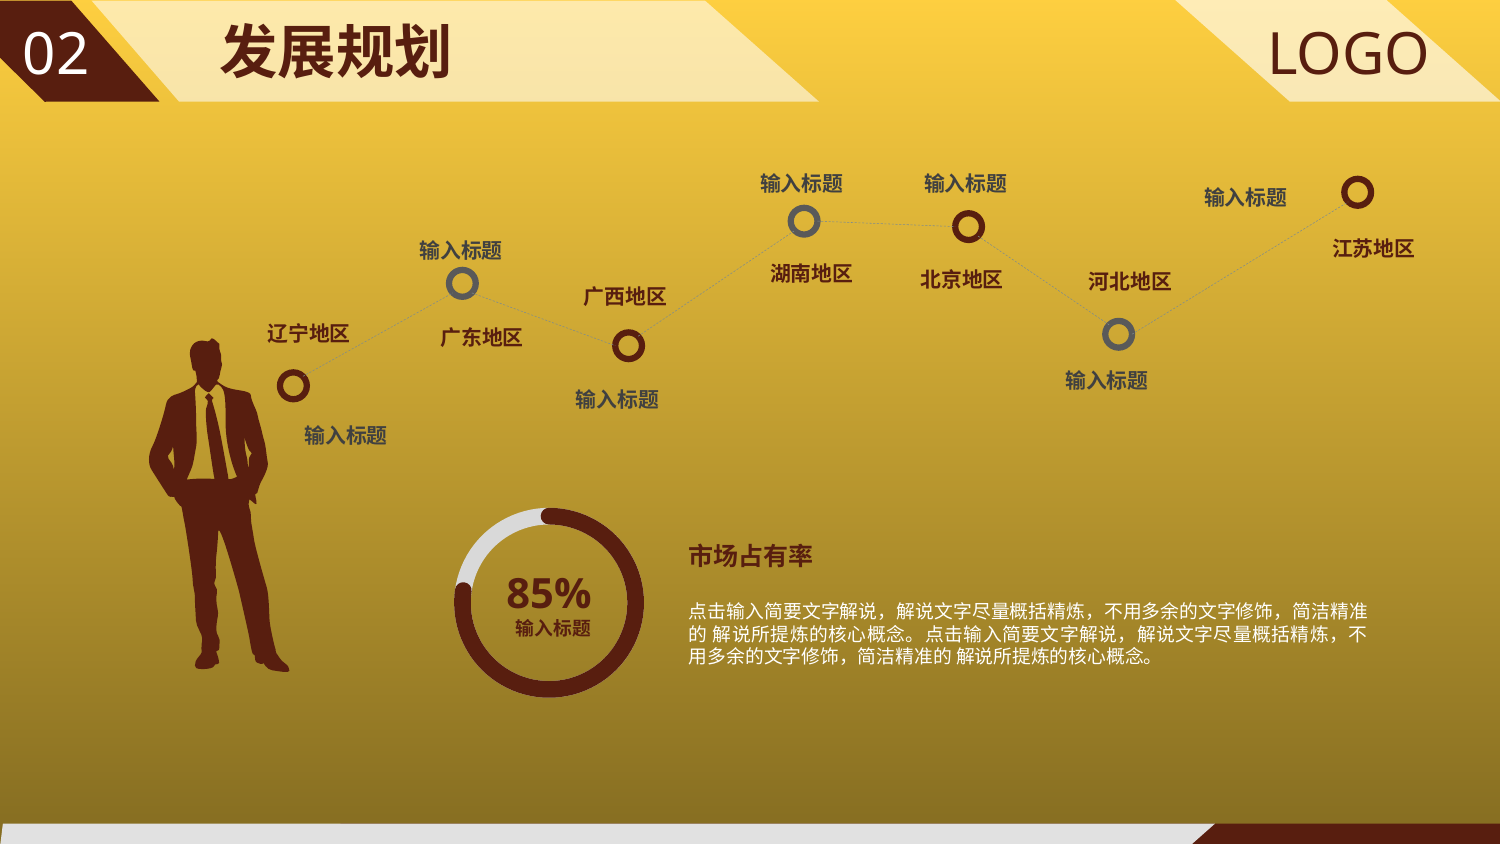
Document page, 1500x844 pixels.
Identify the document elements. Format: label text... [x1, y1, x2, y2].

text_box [977, 235, 1110, 325]
text_box [278, 371, 308, 401]
text_box 输入标题 [564, 380, 671, 417]
text_box [1104, 319, 1133, 349]
text_box 85% 输入标题 [462, 515, 549, 602]
text_box [1279, 50, 1500, 103]
text_box 02 [8, 8, 105, 94]
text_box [302, 292, 453, 377]
text_box [0, 0, 80, 68]
text_box 市场占有率 点击输入简要文字解说，解说文字尽量概括精炼，不用多余的文字修饰，简洁精准的 解说所提炼的核心概念。点击输入简要文字解说，解说文字尽量概括精炼，不用多余的文字修饰，简洁精准的 解说所提炼的核心概念。 [677, 534, 1379, 674]
text_box 输入标题 [1054, 361, 1160, 398]
text_box 输入标题 [748, 165, 855, 202]
text_box 湖南地区 [795, 254, 865, 292]
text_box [1131, 201, 1349, 335]
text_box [817, 221, 956, 227]
text_box [954, 212, 984, 242]
text_box 广西地区 [572, 277, 637, 315]
text_box 输入标题 [293, 417, 400, 454]
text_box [471, 292, 616, 346]
text_box 河北地区 [1110, 262, 1131, 299]
text_box LOGO [1252, 8, 1445, 94]
text_box [89, 0, 822, 103]
text_box [614, 331, 644, 361]
text_box [1195, 822, 1500, 844]
text_box [148, 338, 290, 672]
text_box 发展规划 [204, 8, 468, 93]
text_box [35, 37, 162, 103]
text_box 输入标题 [912, 165, 1019, 202]
text_box 广东地区 [453, 319, 536, 356]
text_box [1173, 0, 1398, 70]
text_box 江苏地区 [1349, 230, 1427, 267]
text_box 输入标题 [1192, 178, 1299, 201]
text_box 辽宁地区 [256, 315, 302, 352]
text_box 输入标题 [408, 232, 515, 269]
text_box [637, 230, 795, 337]
text_box [1343, 177, 1373, 207]
text_box 北京地区 [909, 261, 977, 298]
text_box [447, 269, 477, 298]
text_box [0, 822, 1218, 844]
text_box [789, 206, 819, 236]
text_box [461, 515, 637, 690]
